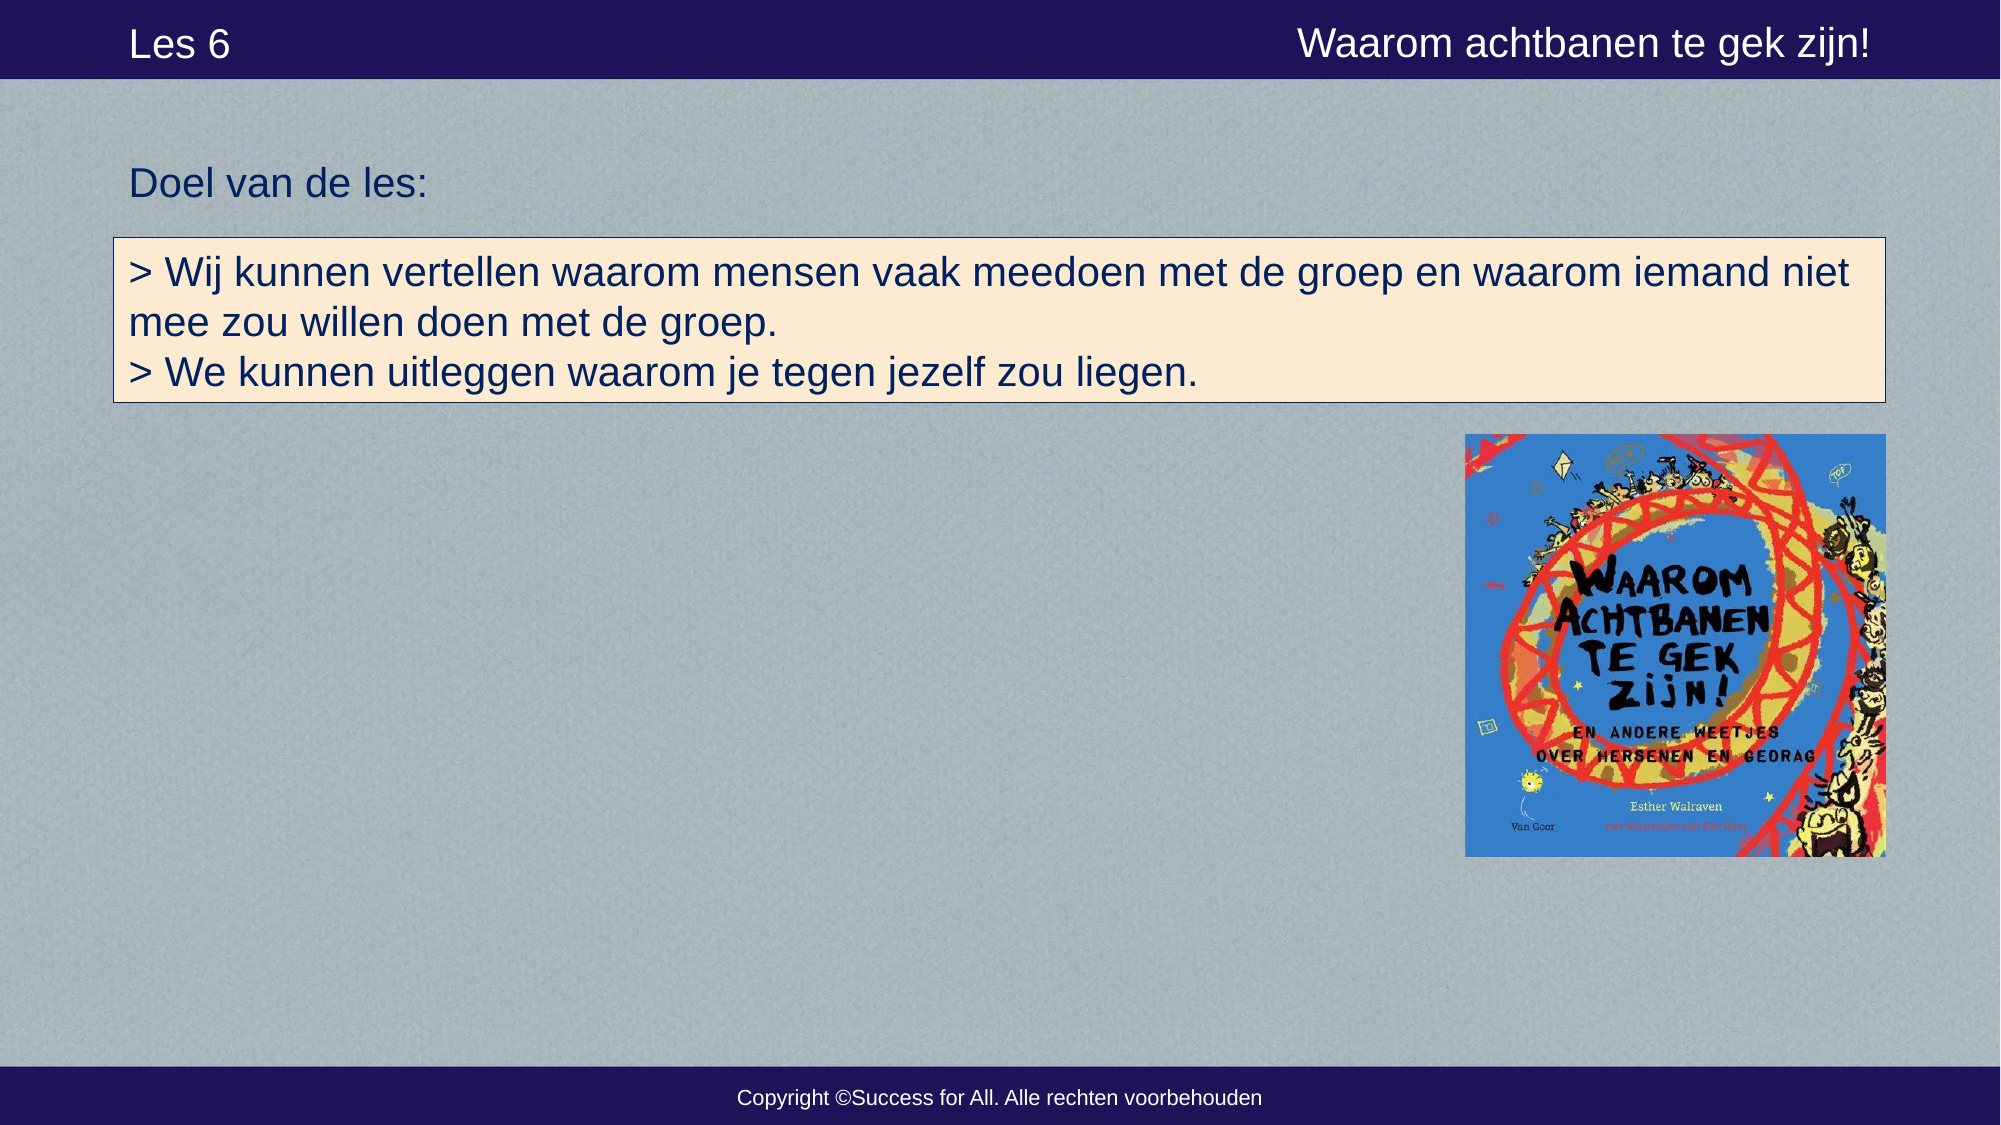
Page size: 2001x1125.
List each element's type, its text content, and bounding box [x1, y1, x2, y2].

text_box Copyright ©Success for All. Alle rechten voorbehouden [0, 1076, 2000, 1125]
text_box Doel van de les: [113, 148, 1635, 214]
text_box Waarom achtbanen te gek zijn! [999, 8, 1886, 73]
text_box > Wij kunnen vertellen waarom mensen vaak meedoen met de groep en waarom iemand niet mee zou willen doen met de groep. > We kunnen uitleggen waarom je tegen jezelf zou liegen. [113, 237, 1886, 403]
text_box Les 6 [114, 9, 354, 75]
picture [0, 0, 2001, 1125]
